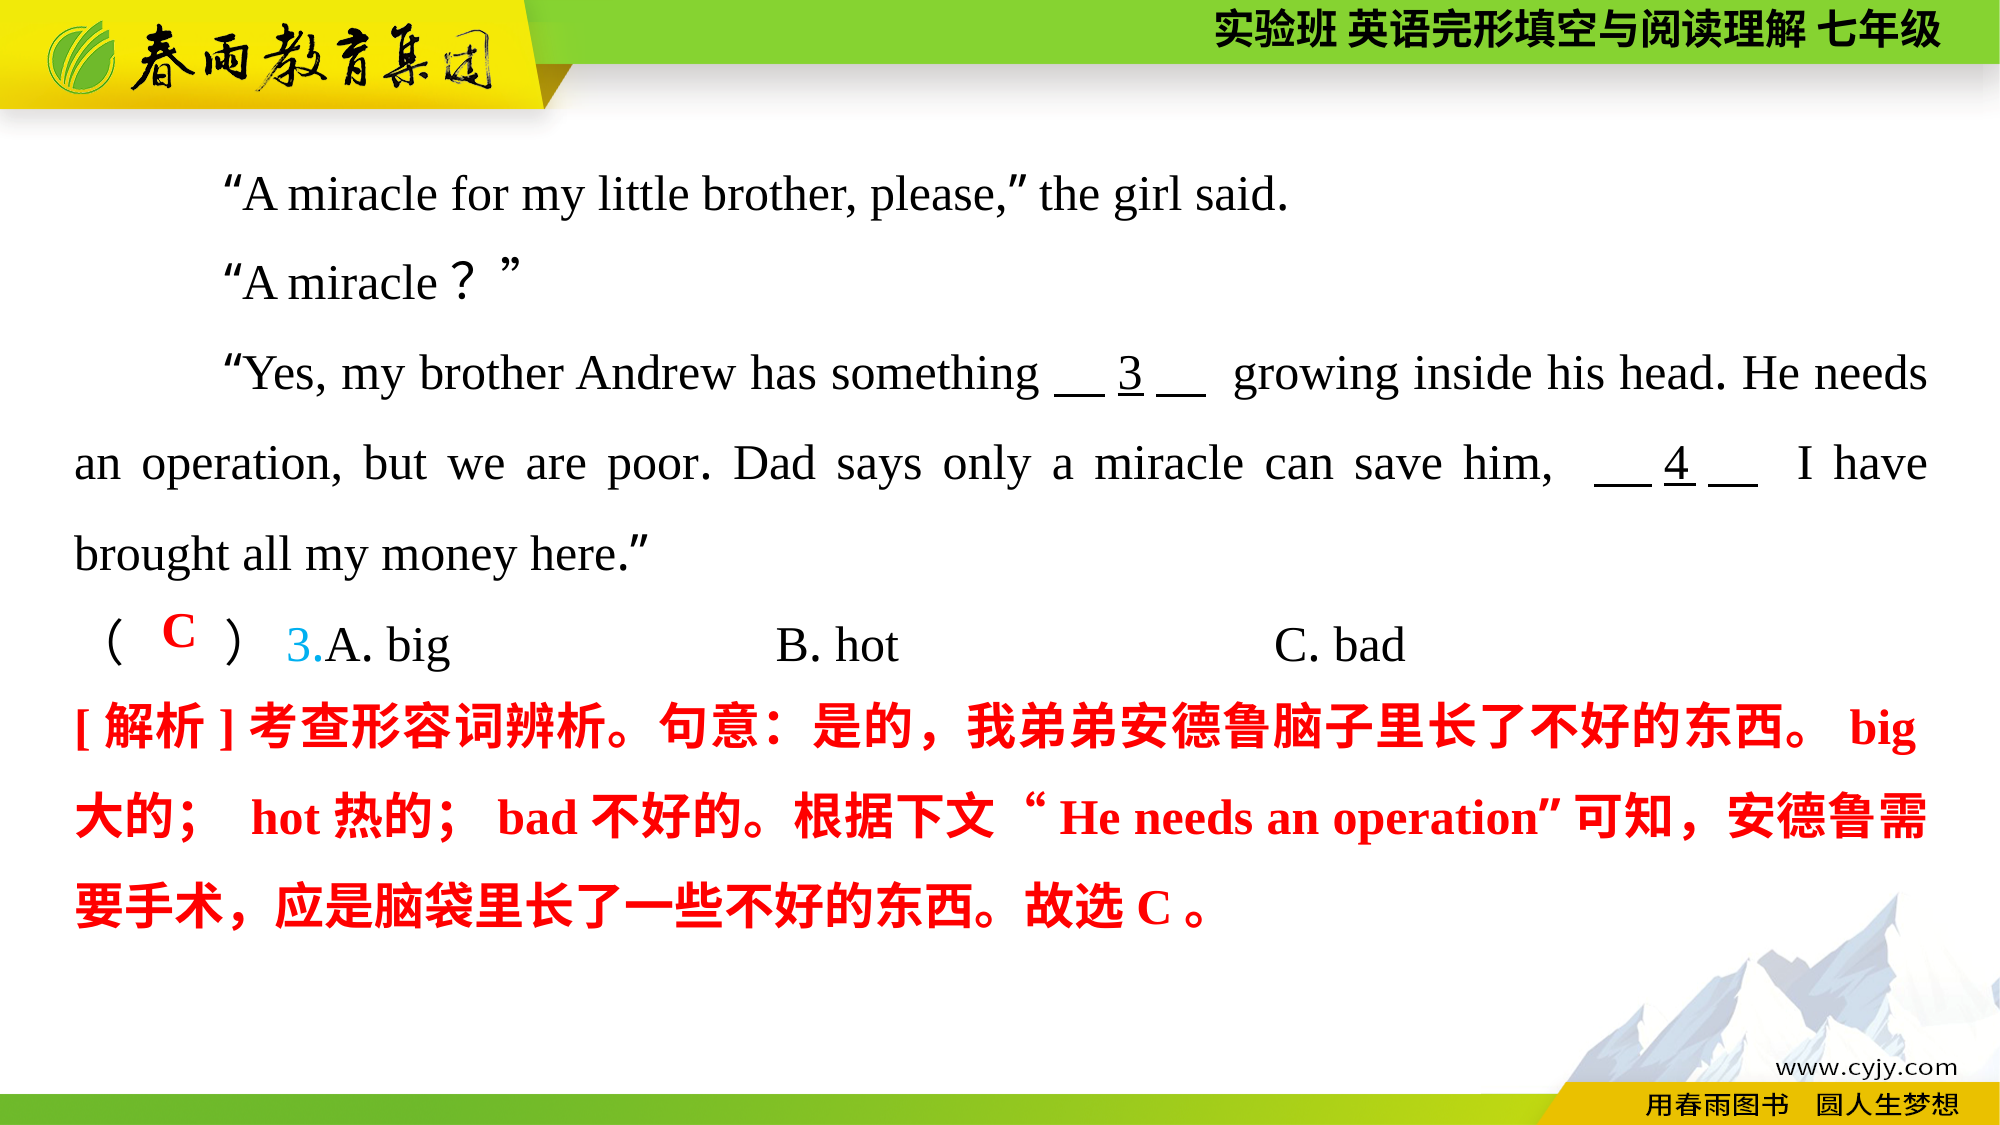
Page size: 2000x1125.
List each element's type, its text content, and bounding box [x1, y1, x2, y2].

list “A miracle for my little brother, please,” the girl said. “A miracle？” “Yes, my brother Andrew has something 3 growing inside his head. He needs an operation, but we are poor. Dad says only a miracle can save him, 4 I have brought all my money here.” [59, 122, 1944, 574]
text_box （ ）3.A. big B. hot C. bad [59, 574, 1944, 656]
text_box C [146, 590, 213, 665]
text_box [解析]考查形容词辨析。句意：是的，我弟弟安德鲁脑子里长了不好的东西。big大的； hot热的；bad不好的。根据下文“He needs an operation”可知，安德鲁需要手术，应是脑袋里长了一些不好的东西。故选C。 [59, 656, 1944, 942]
picture [0, 0, 2000, 1125]
